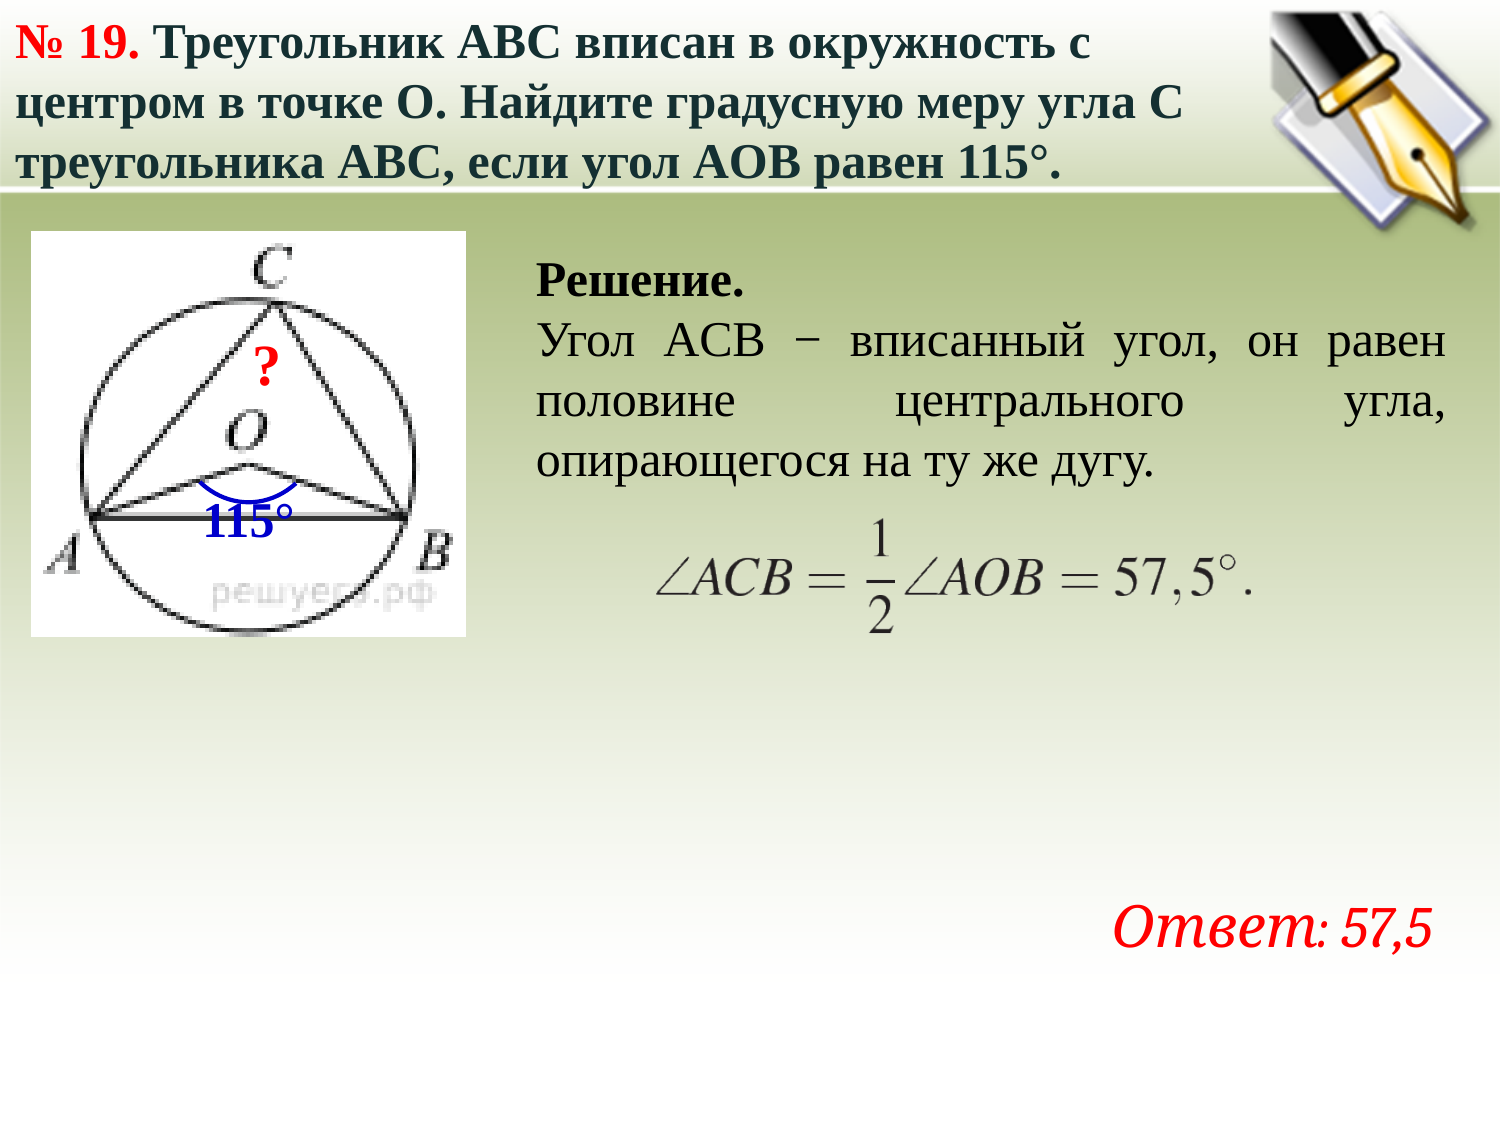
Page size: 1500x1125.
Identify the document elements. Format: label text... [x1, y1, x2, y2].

text_box Решение. Угол ACB − вписанный угол, он равен половине центрального угла, опирающегося на ту же дугу. [521, 239, 1462, 495]
text_box № 19. Треугольник ABC вписан в окружность с центром в точке O. Найдите градусную меру угла C треугольника ABC, если угол AOB равен 115°. [0, 0, 1287, 196]
picture [0, 0, 1500, 1125]
text_box Ответ: 57,5 [1096, 877, 1447, 967]
